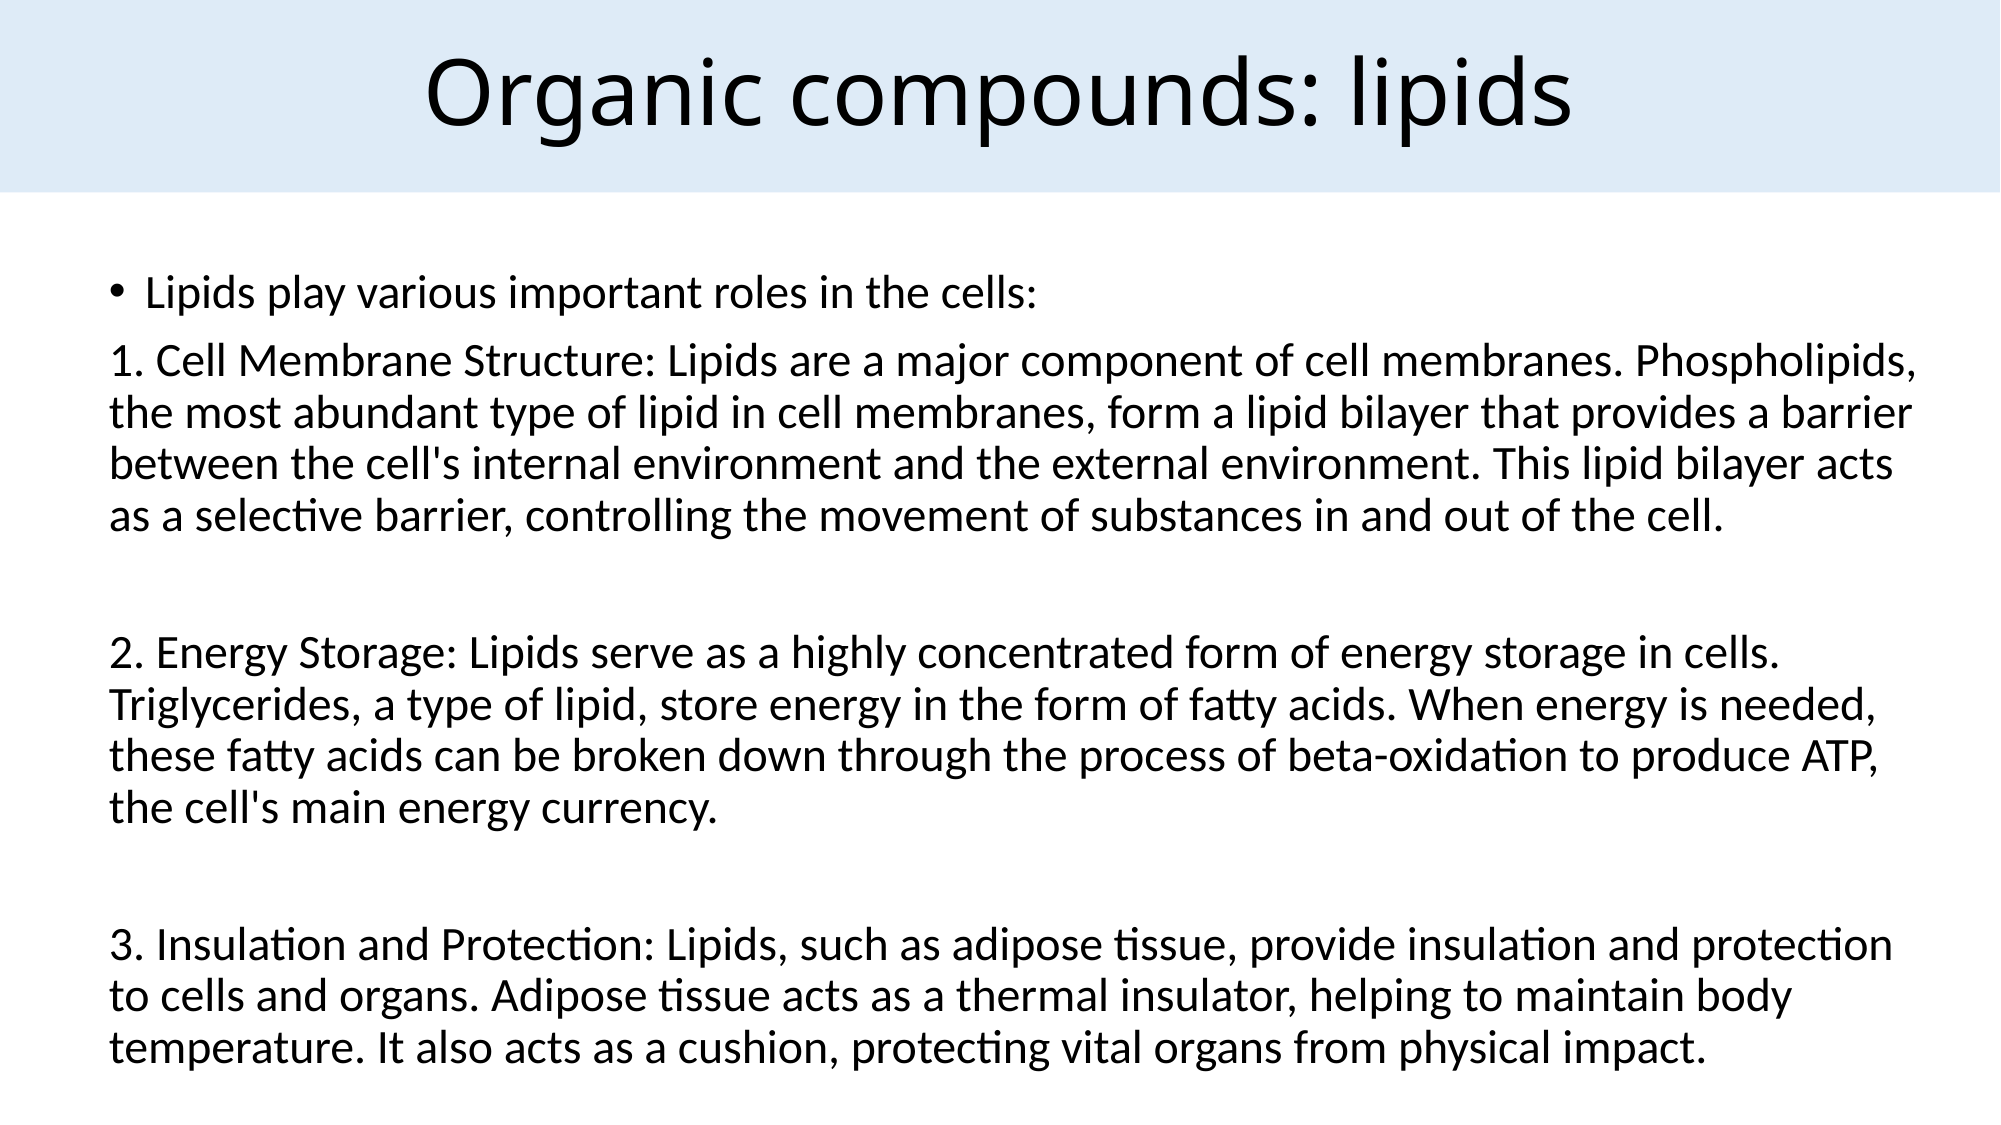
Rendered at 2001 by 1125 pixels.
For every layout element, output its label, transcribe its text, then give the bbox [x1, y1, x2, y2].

list Lipids play various important roles in the cells: 1. Cell Membrane Structure: Lipids are a major component of cell membranes. Phospholipids, the most abundant type of lipid in cell membranes, form a lipid bilayer that provides a barrier between the cell's internal environment and the external environment. This lipid bilayer acts as a selective barrier, controlling the movement of substances in and out of the cell. 2. Energy Storage: Lipids serve as a highly concentrated form of energy storage in cells. Triglycerides, a type of lipid, store energy in the form of fatty acids. When energy is needed, these fatty acids can be broken down through the process of beta-oxidation to produce ATP, the cell's main energy currency. 3. Insulation and Protection: Lipids, such as adipose tissue, provide insulation and protection to cells and organs. Adipose tissue acts as a thermal insulator, helping to maintain body temperature. It also acts as a cushion, protecting vital organs from physical impact. [94, 259, 1939, 1100]
title Organic compounds: lipids [0, 0, 2000, 193]
